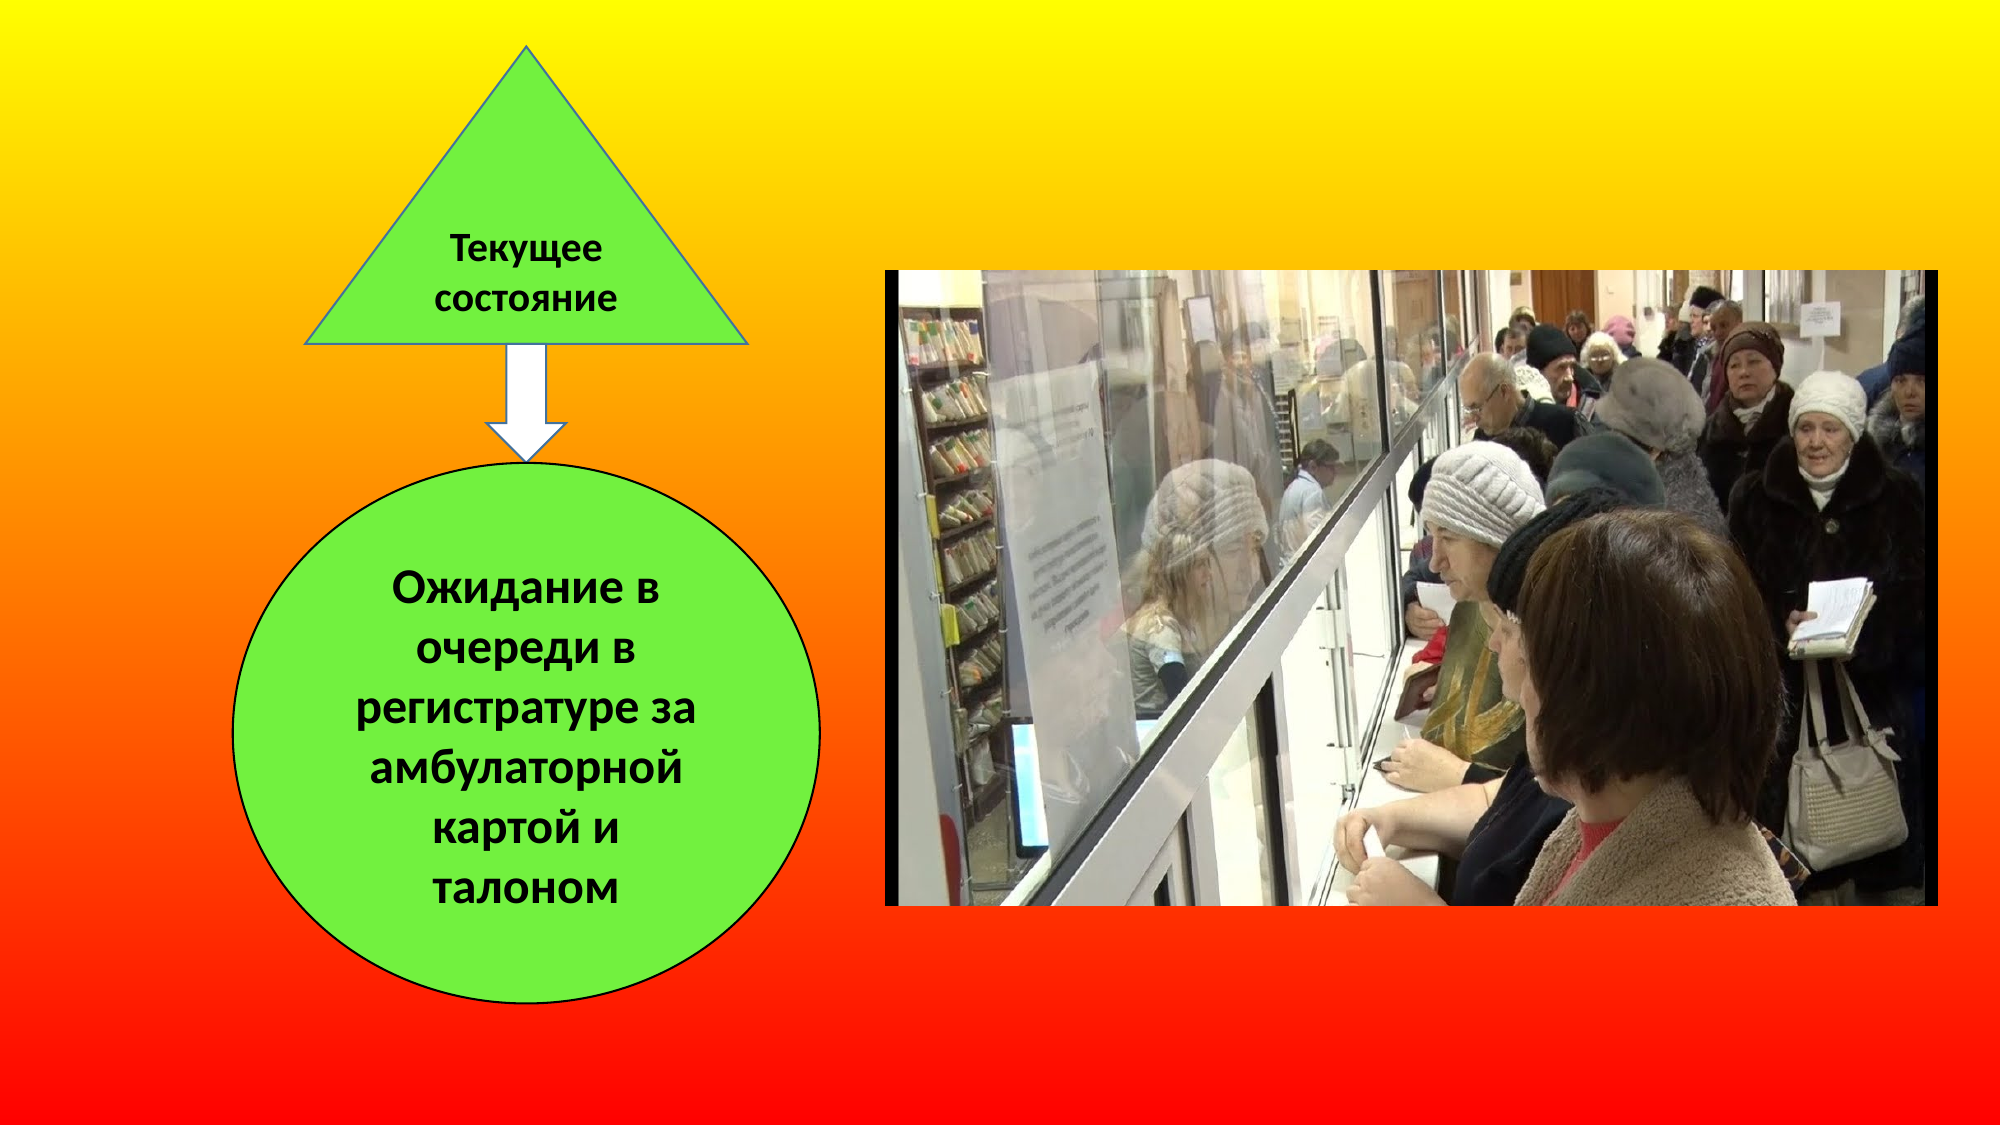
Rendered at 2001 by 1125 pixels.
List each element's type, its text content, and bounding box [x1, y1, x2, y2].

text_box Ожидание в очереди в регистратуре за амбулаторной картой и талоном [231, 461, 821, 1005]
text_box Текущее состояние [303, 44, 750, 345]
picture [885, 270, 1938, 906]
text_box [484, 342, 569, 461]
